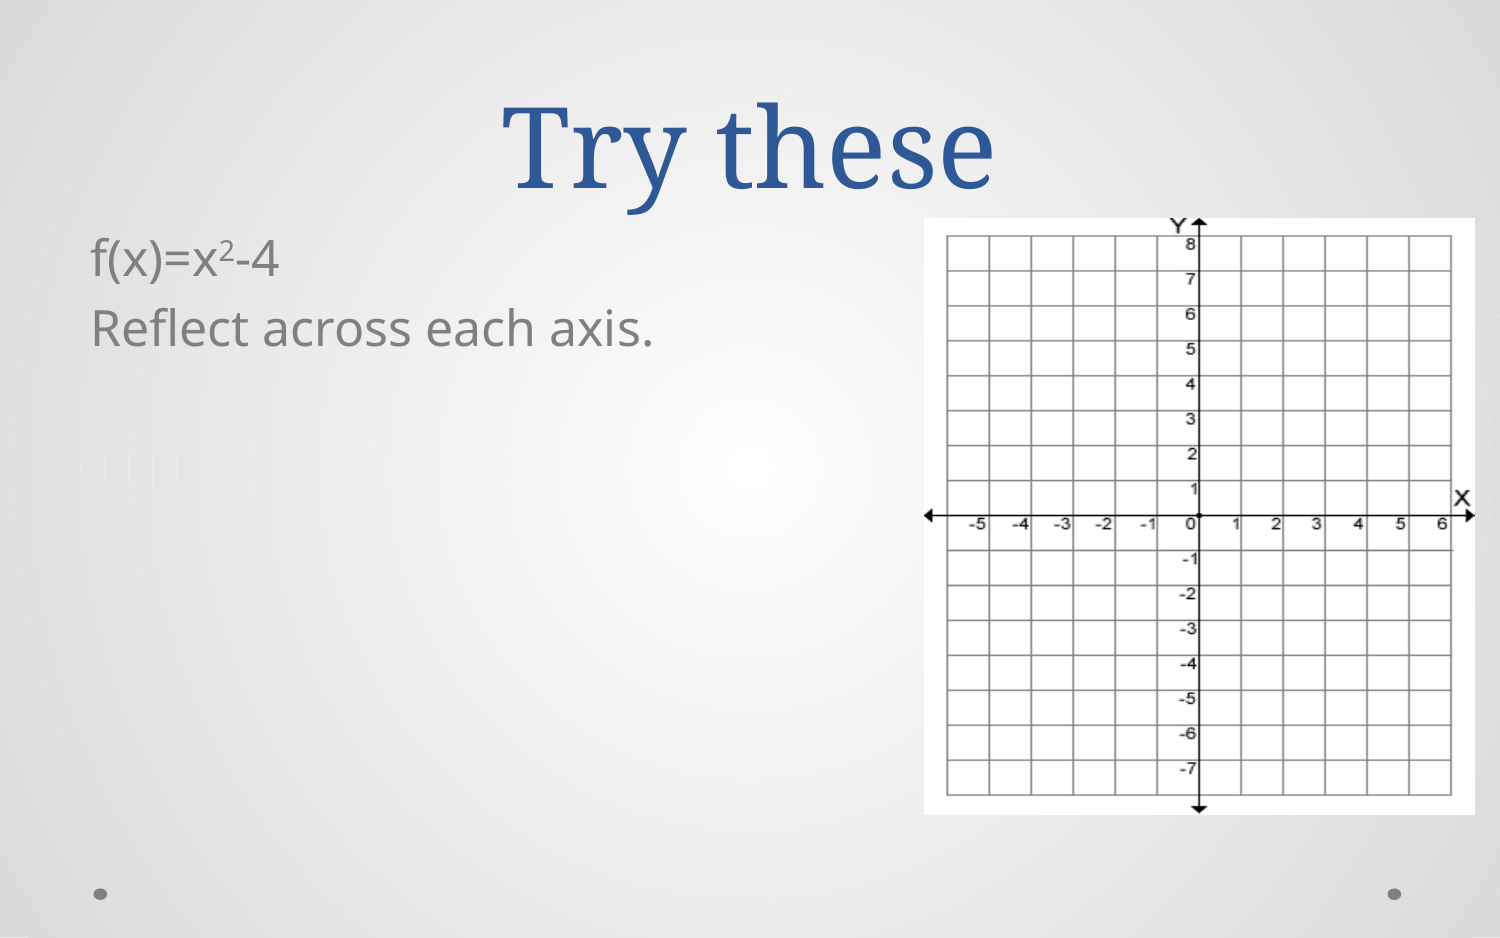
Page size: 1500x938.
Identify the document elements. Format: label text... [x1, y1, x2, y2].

title Try these [75, 0, 1425, 219]
list f(x)=x2-4 Reflect across each axis. [75, 218, 825, 844]
picture [924, 218, 1475, 816]
